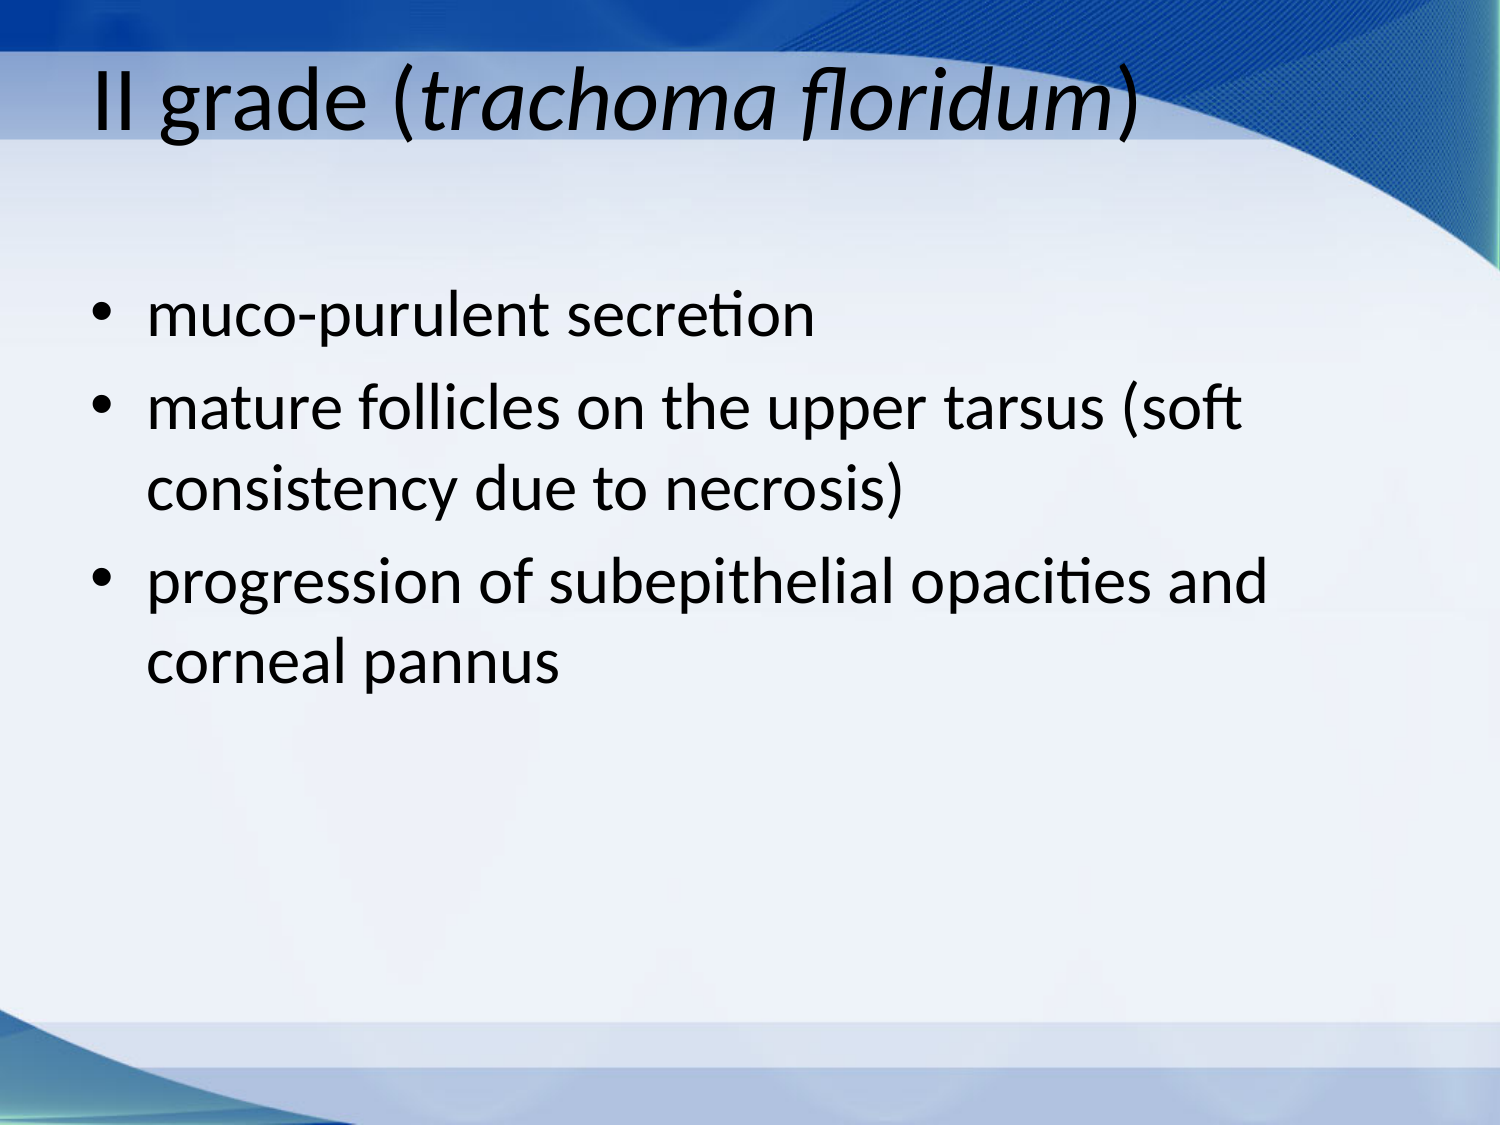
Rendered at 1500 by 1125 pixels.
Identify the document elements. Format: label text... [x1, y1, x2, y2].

list muco-purulent secretion mature follicles on the upper tarsus (soft consistency due to necrosis) progression of subepithelial opacities and corneal pannus [75, 262, 1425, 1005]
picture [0, 0, 1500, 1125]
title II grade (trachoma floridum) [76, 0, 1427, 188]
